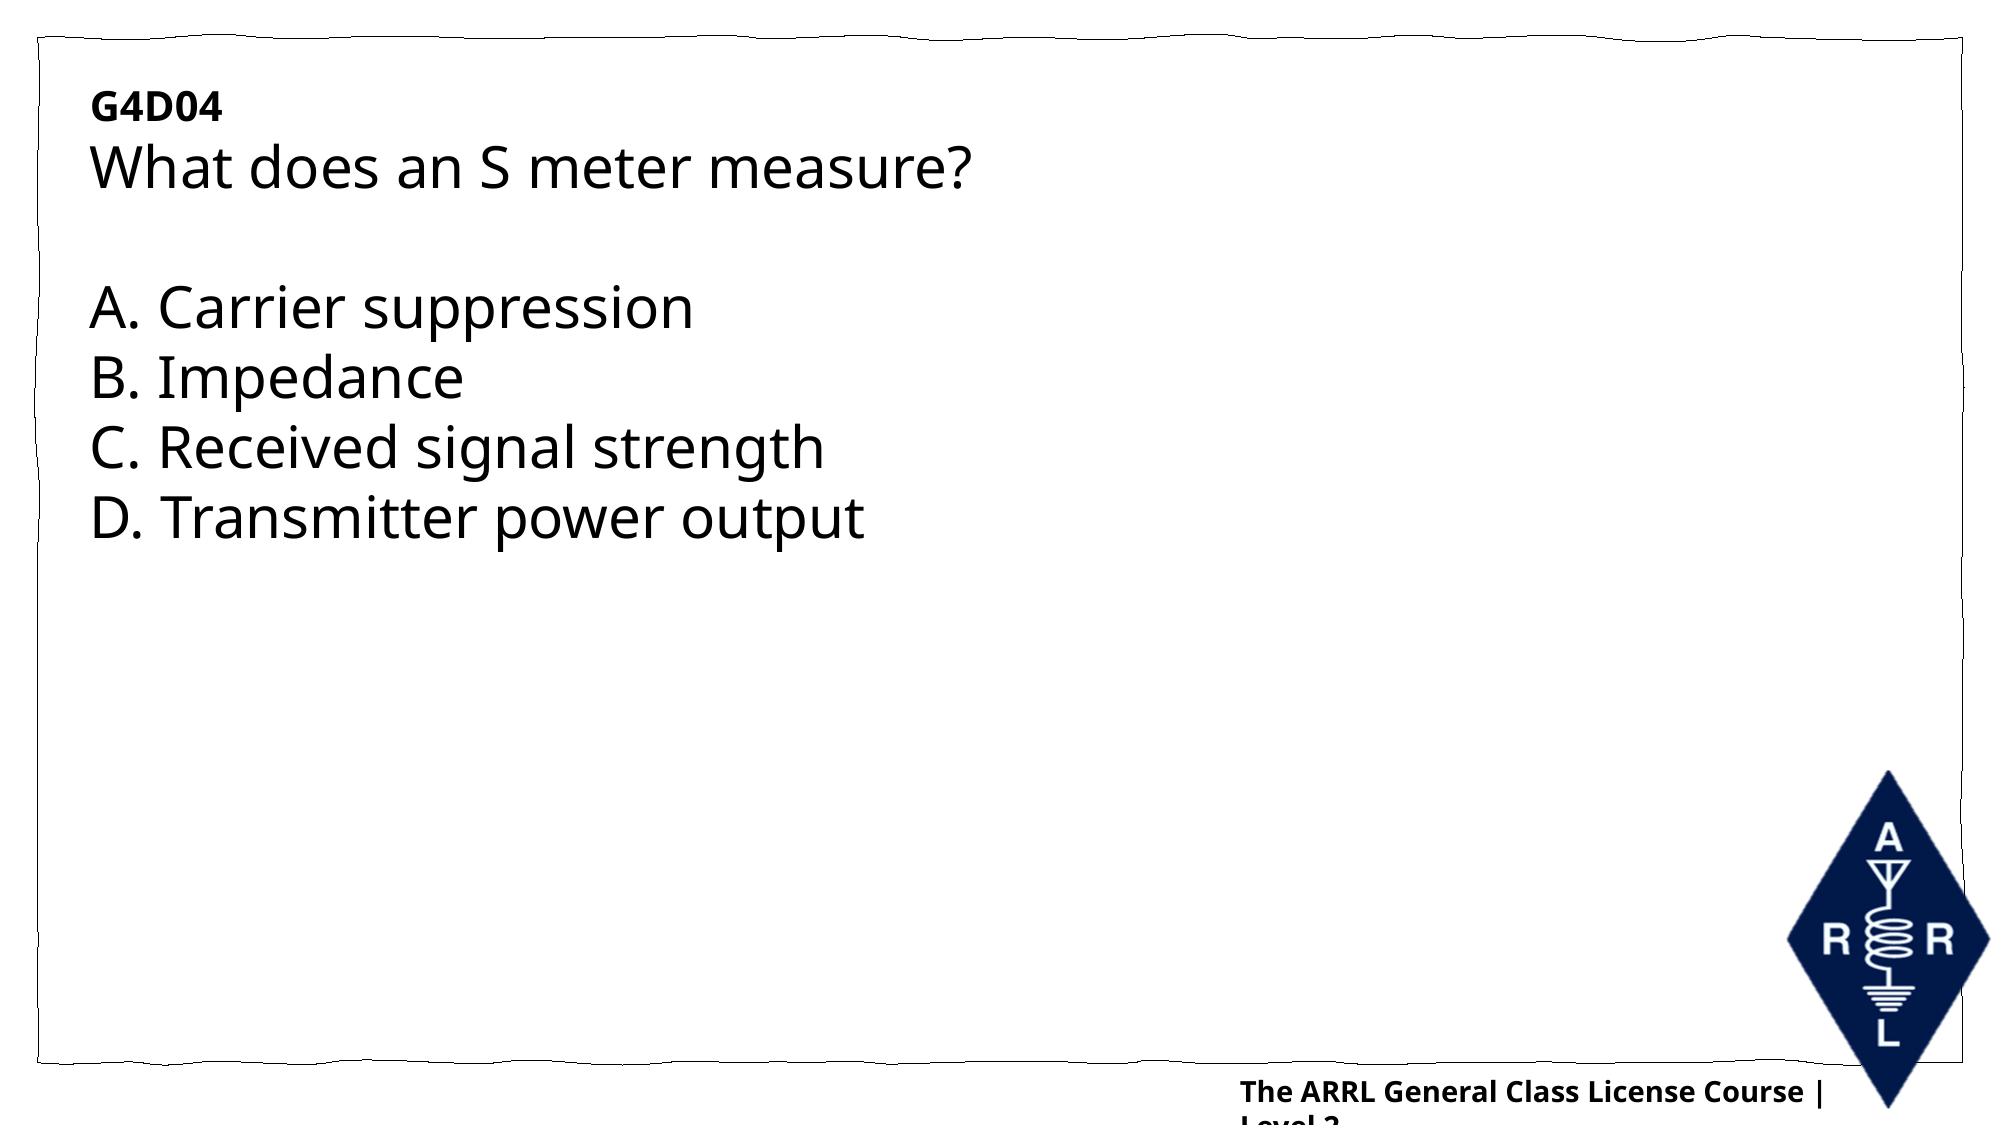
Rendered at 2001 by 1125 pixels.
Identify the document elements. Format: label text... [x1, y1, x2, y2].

picture [1773, 752, 1999, 1125]
text_box G4D04 What does an S meter measure? A. Carrier suppression B. Impedance C. Received signal strength D. Transmitter power output [75, 72, 1850, 558]
